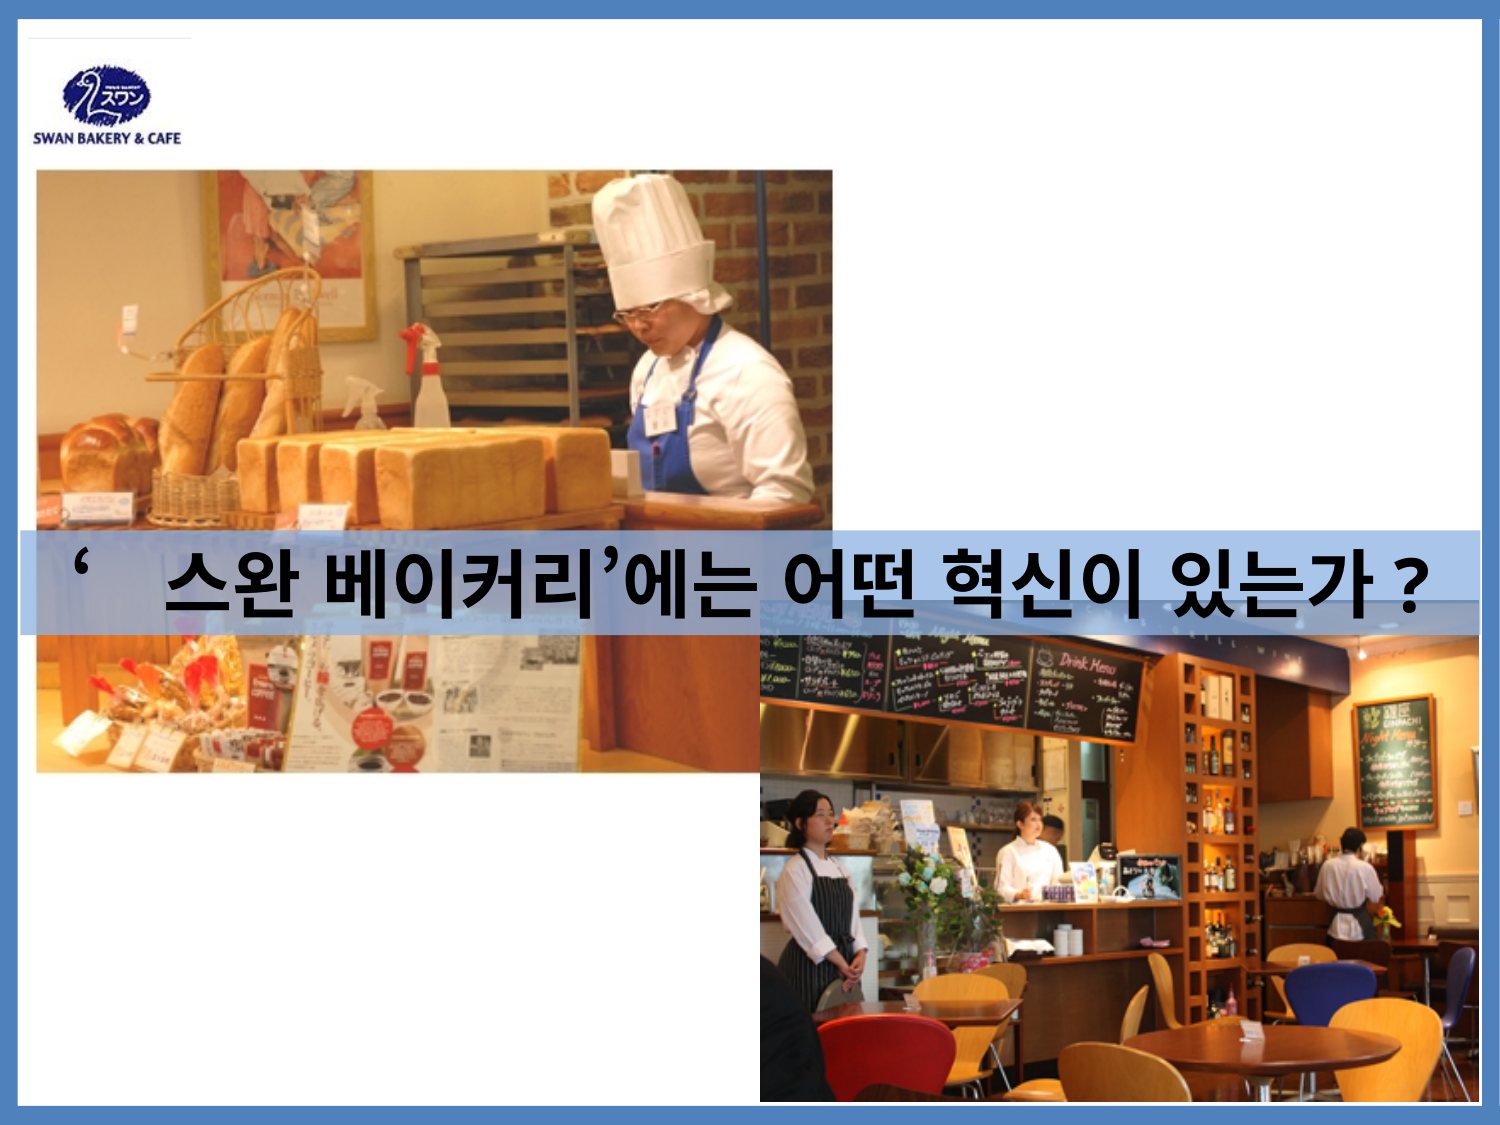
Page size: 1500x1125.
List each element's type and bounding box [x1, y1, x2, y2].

text_box [0, 0, 1500, 1125]
picture [760, 599, 1479, 1102]
